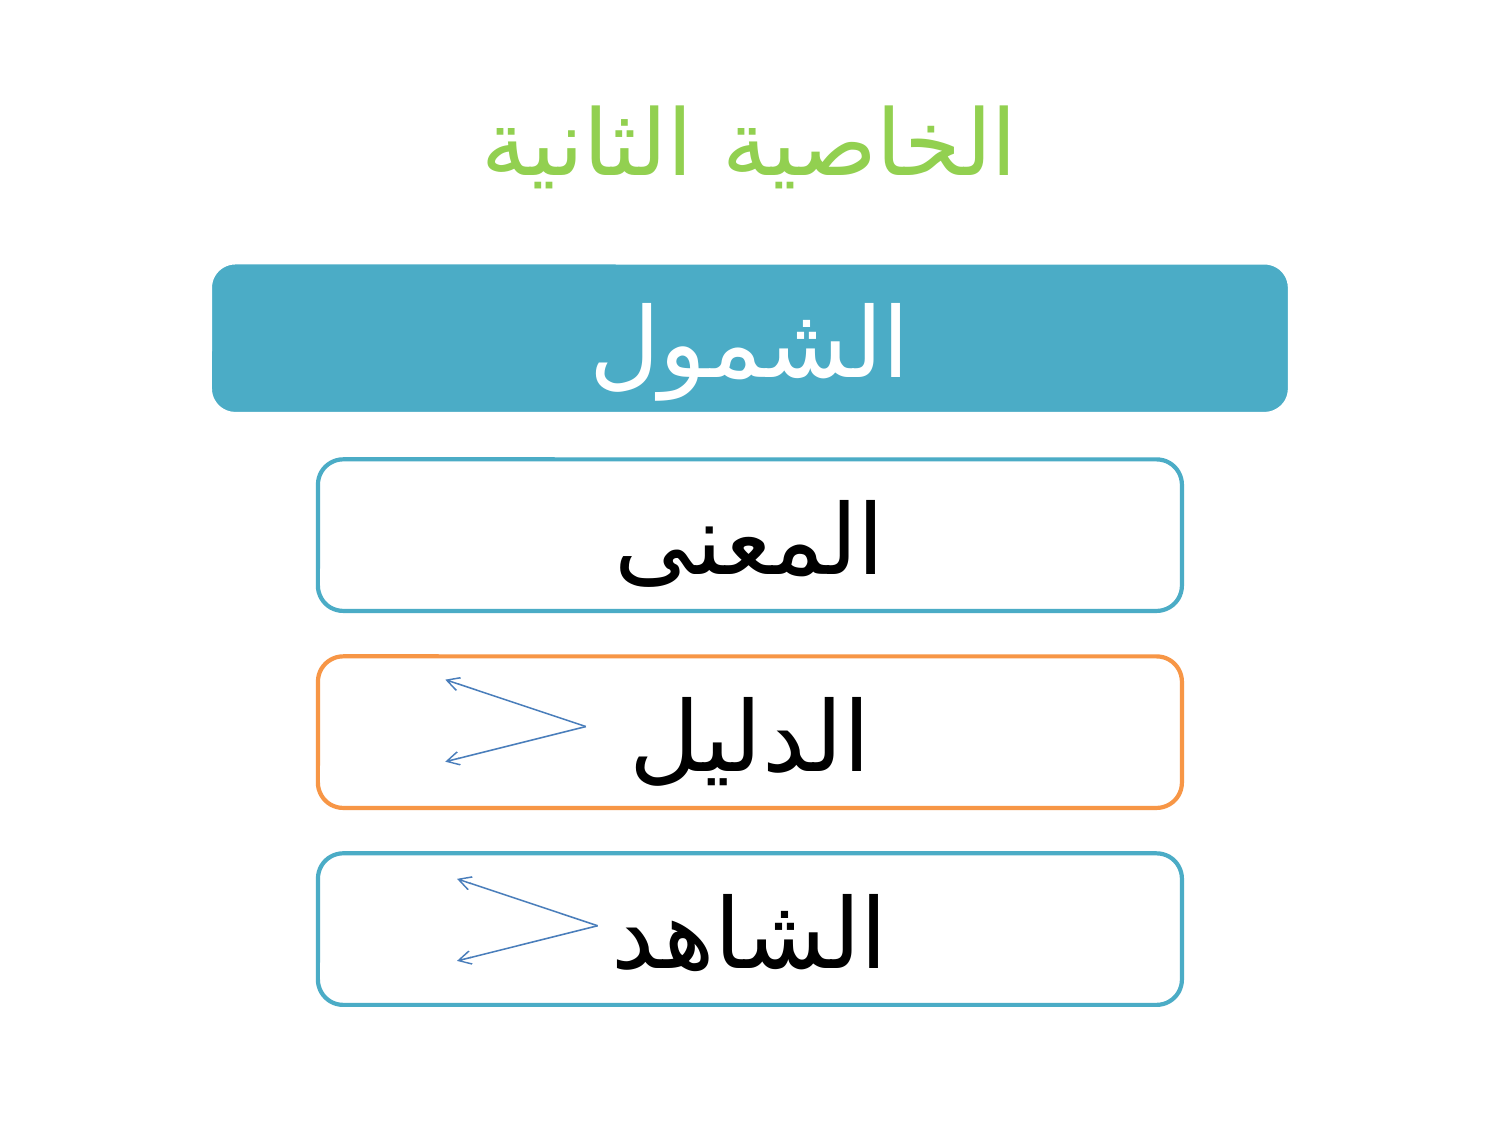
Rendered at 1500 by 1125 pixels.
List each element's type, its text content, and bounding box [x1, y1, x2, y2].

title الخاصية الثانية [75, 45, 1425, 233]
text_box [445, 679, 587, 726]
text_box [456, 932, 598, 962]
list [74, 262, 1426, 1006]
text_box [445, 726, 587, 762]
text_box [456, 878, 598, 926]
